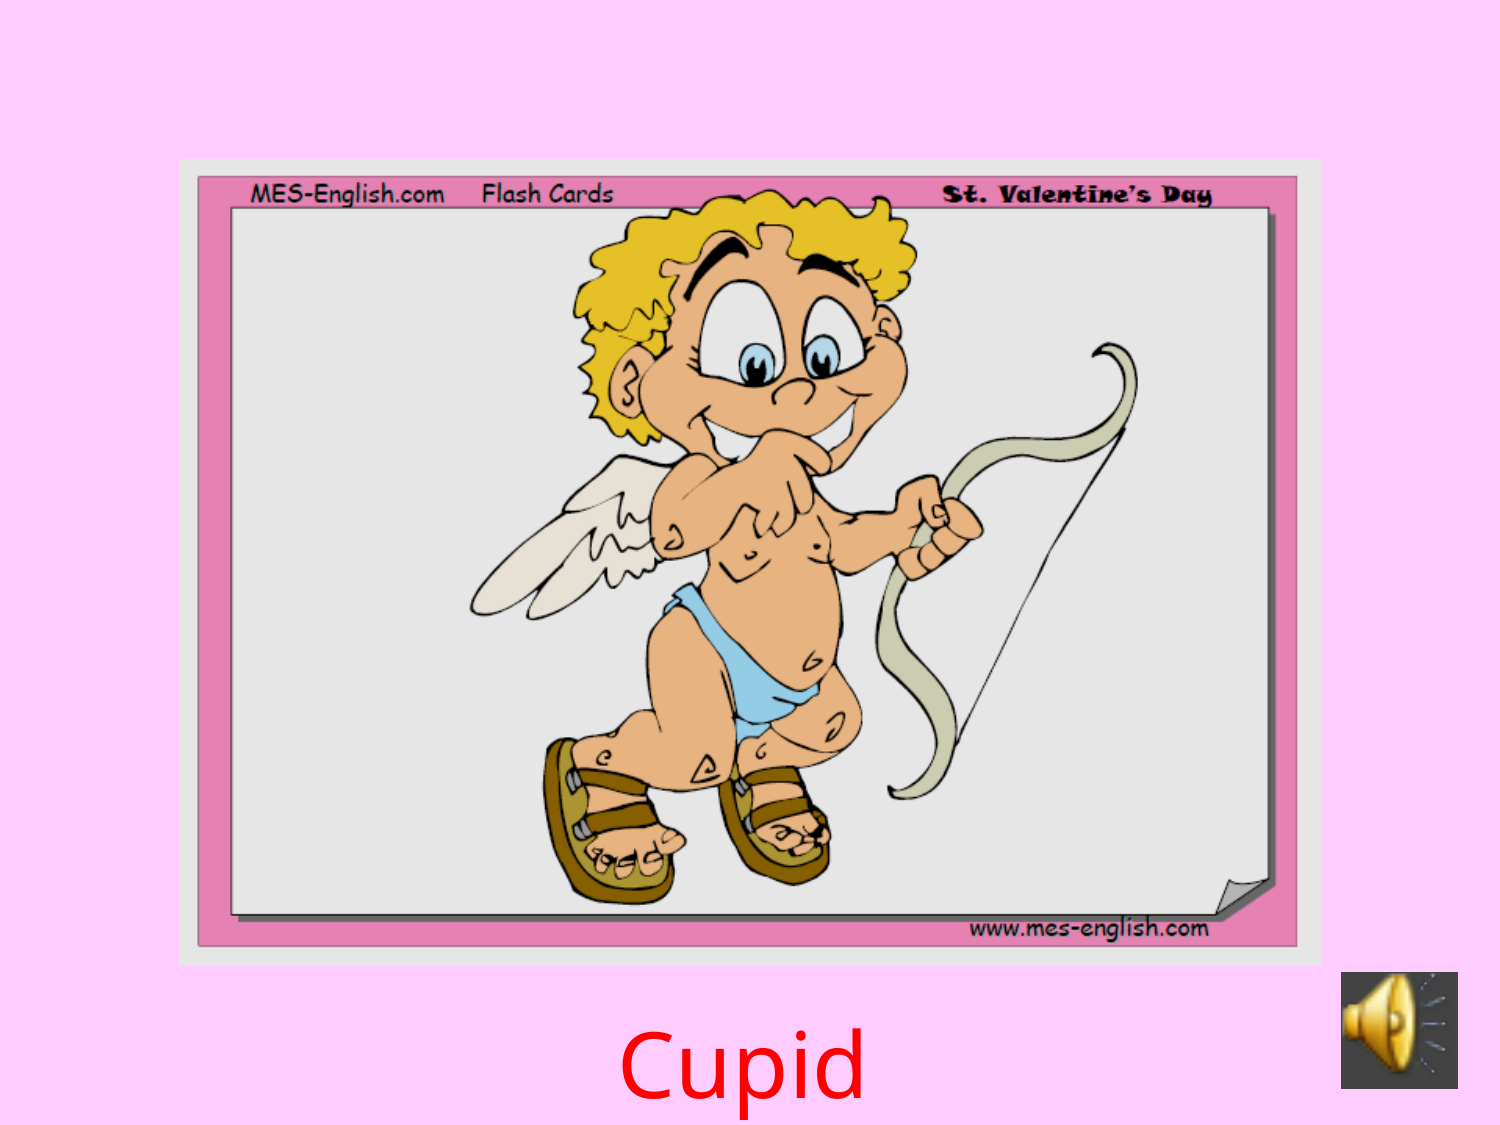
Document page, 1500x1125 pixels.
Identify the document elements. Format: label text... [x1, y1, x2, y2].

picture [1340, 971, 1459, 1090]
picture [179, 159, 1321, 966]
text_box Cupid [87, 999, 1400, 1125]
